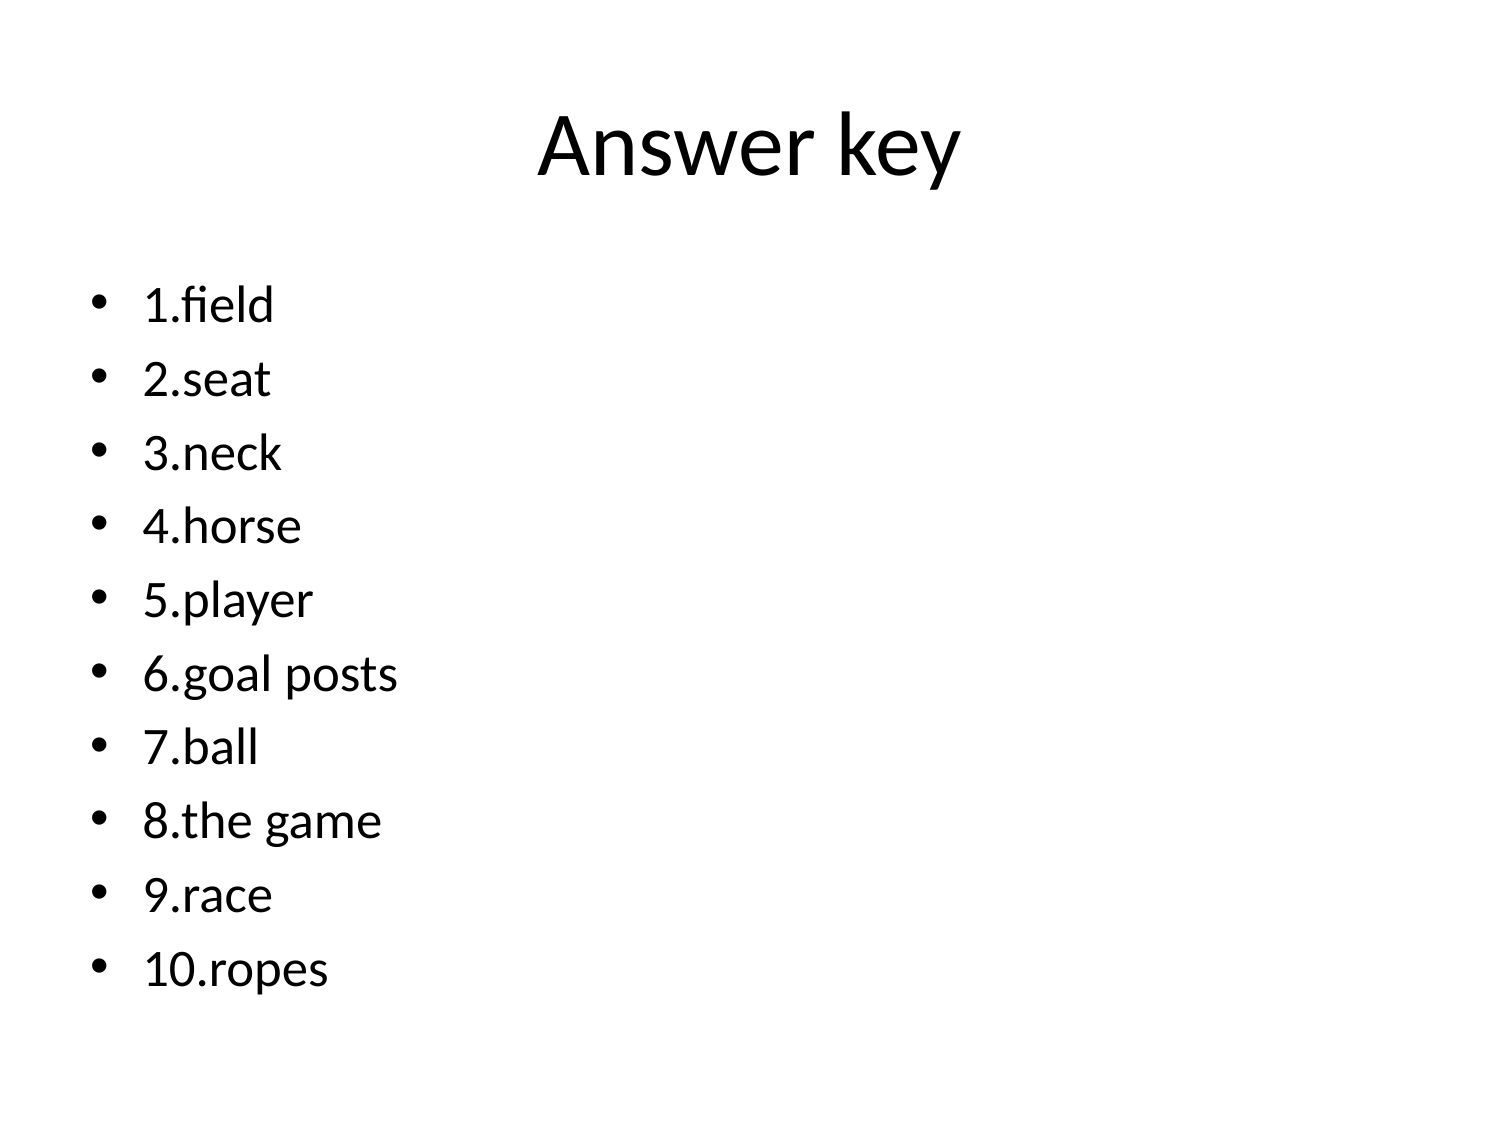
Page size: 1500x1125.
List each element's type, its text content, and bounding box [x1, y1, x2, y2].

list 1.field 2.seat 3.neck 4.horse 5.player 6.goal posts 7.ball 8.the game 9.race 10.ropes [75, 262, 1425, 1005]
title Answer key [75, 45, 1425, 233]
